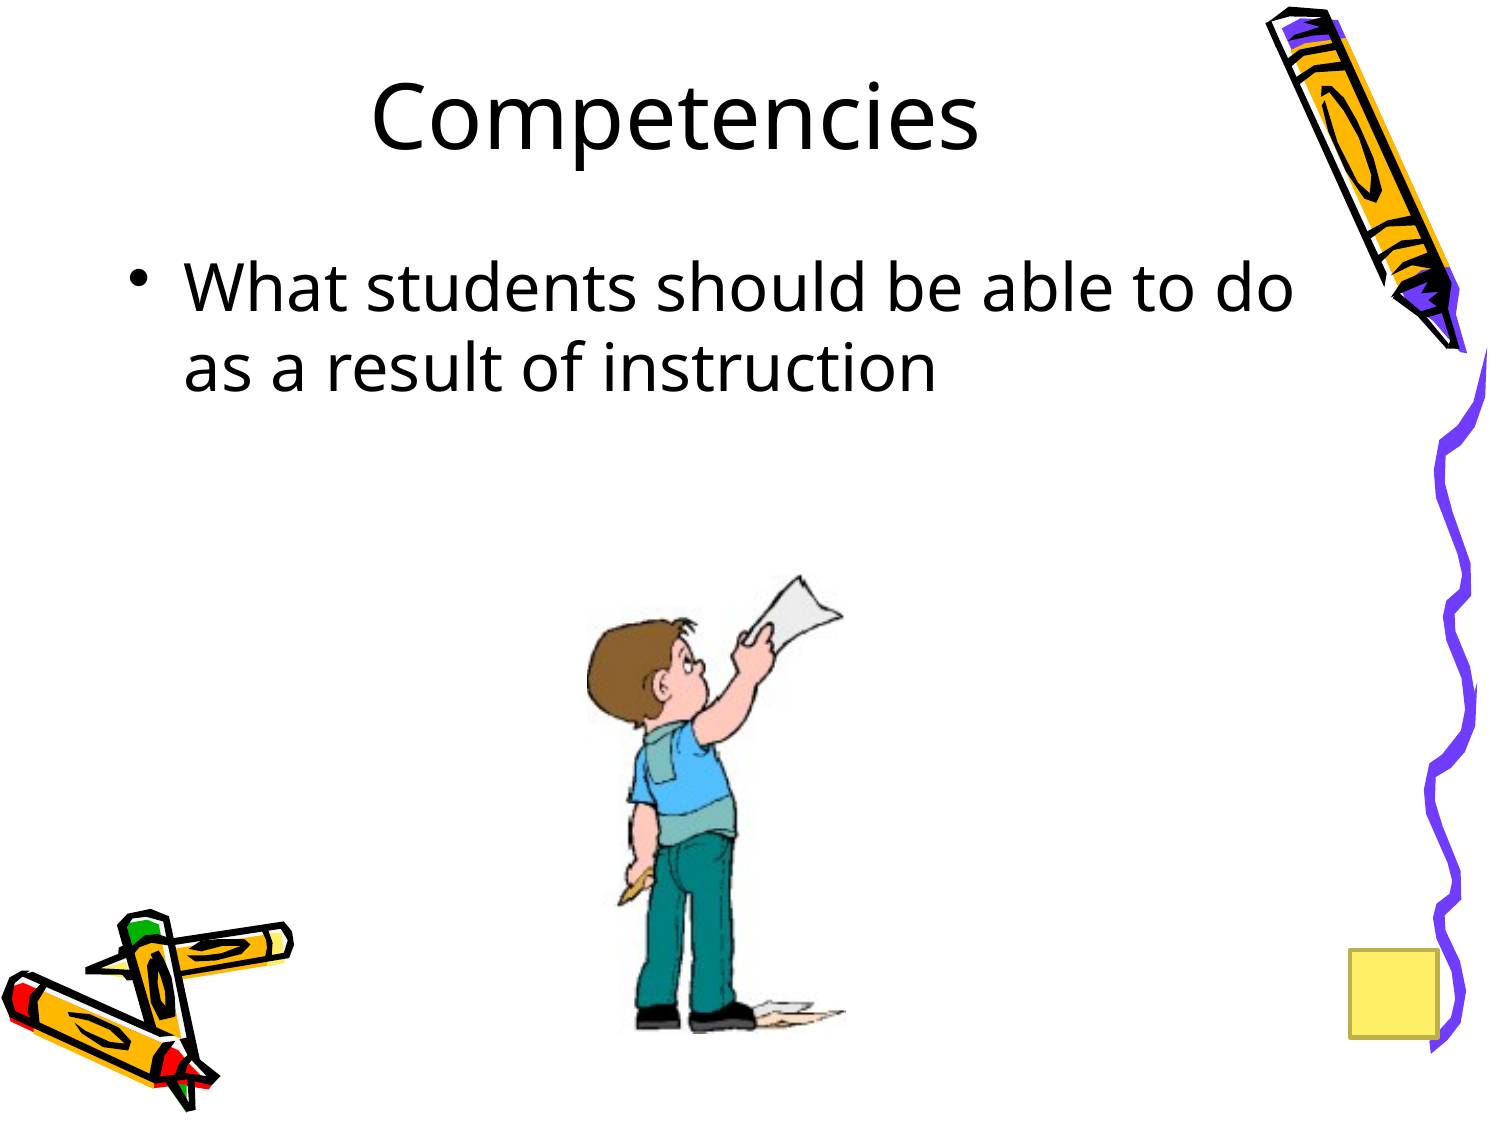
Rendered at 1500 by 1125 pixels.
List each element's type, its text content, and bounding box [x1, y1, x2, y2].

title Competencies [112, 24, 1240, 176]
list What students should be able to do as a result of instruction [112, 237, 1376, 501]
text_box [1348, 948, 1440, 1040]
picture [587, 574, 846, 1034]
